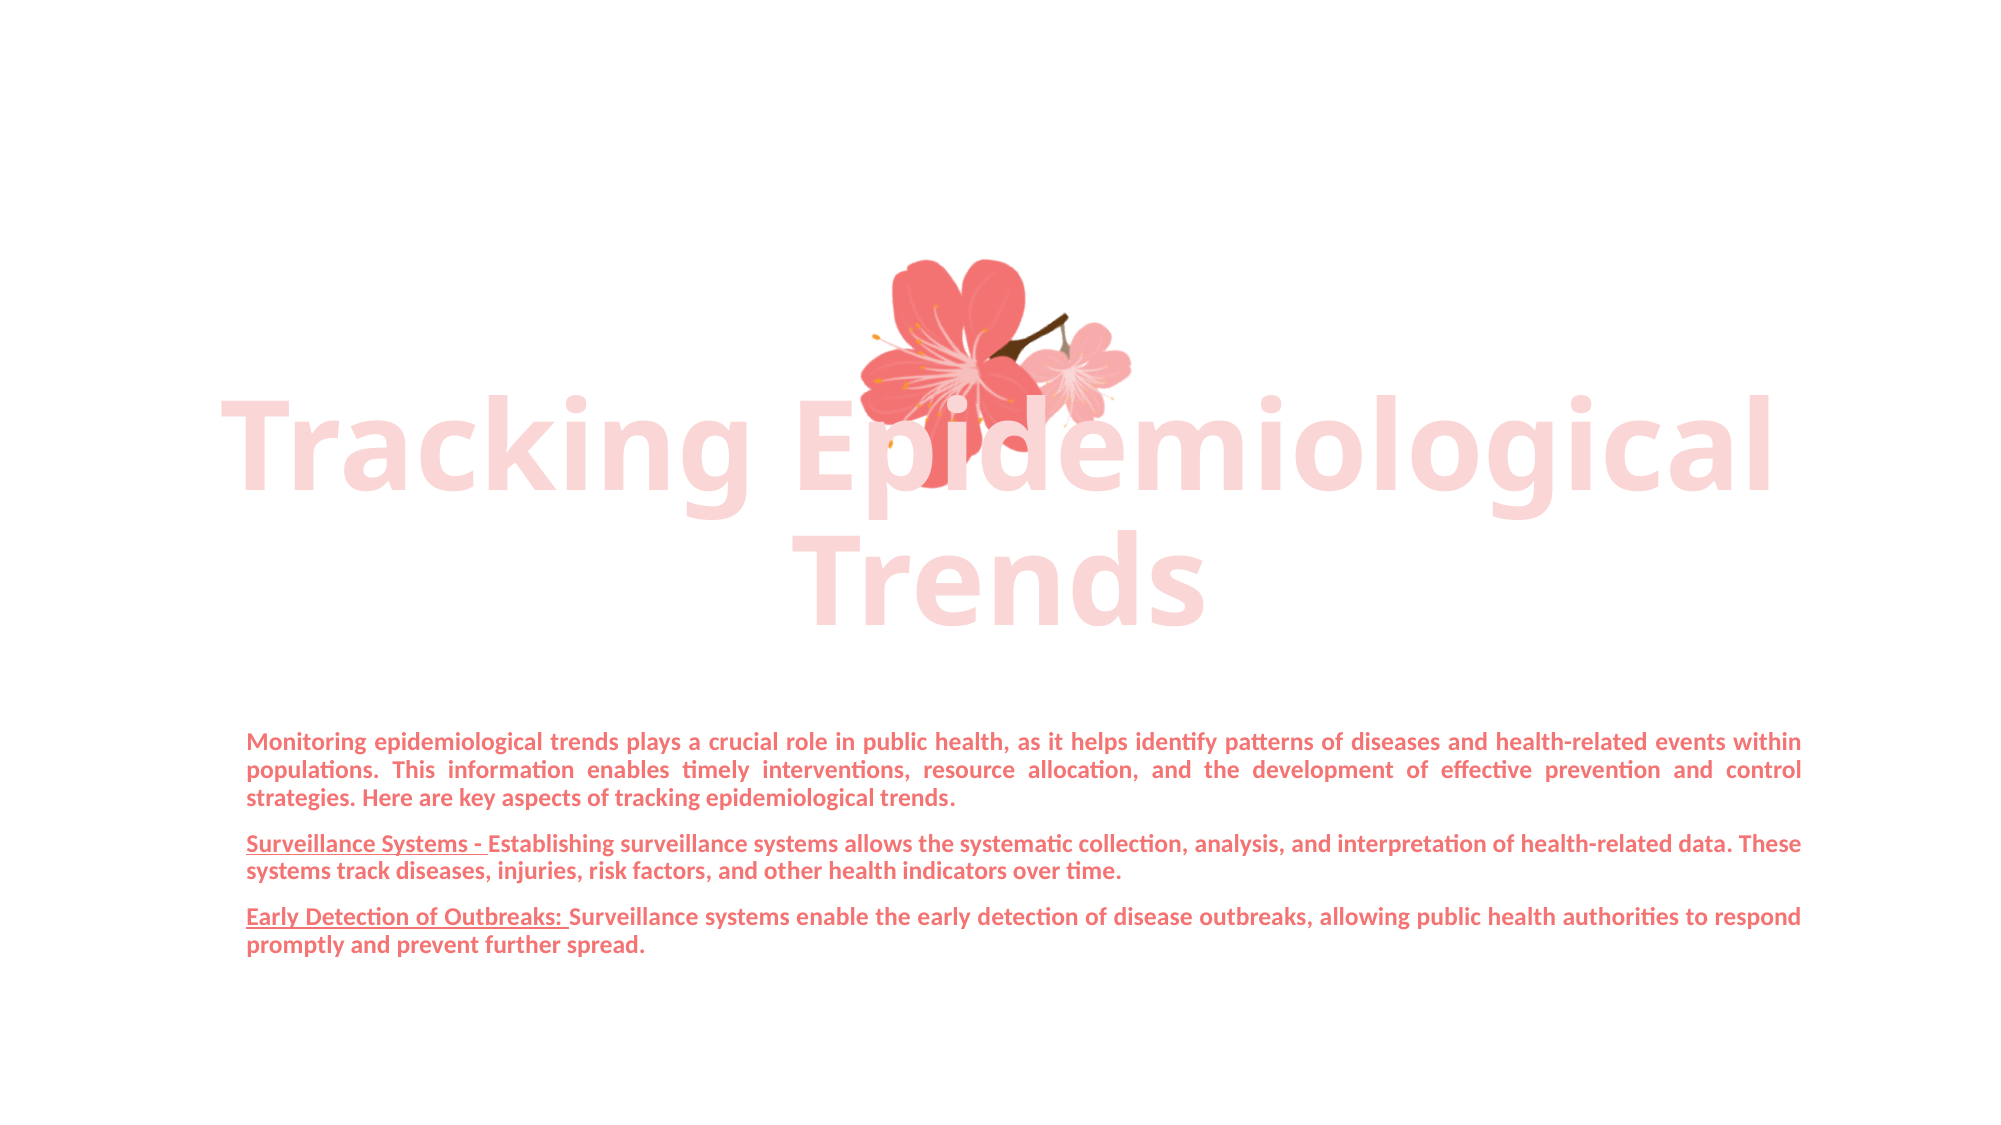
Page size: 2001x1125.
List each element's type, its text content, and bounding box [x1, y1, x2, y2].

list Monitoring epidemiological trends plays a crucial role in public health, as it helps identify patterns of diseases and health-related events within populations. This information enables timely interventions, resource allocation, and the development of effective prevention and control strategies. Here are key aspects of tracking epidemiological trends. Surveillance Systems - Establishing surveillance systems allows the systematic collection, analysis, and interpretation of health-related data. These systems track diseases, injuries, risk factors, and other health indicators over time. Early Detection of Outbreaks: Surveillance systems enable the early detection of disease outbreaks, allowing public health authorities to respond promptly and prevent further spread. [231, 721, 1819, 968]
title Tracking Epidemiological Trends [137, 191, 1863, 660]
picture [637, 75, 1313, 513]
